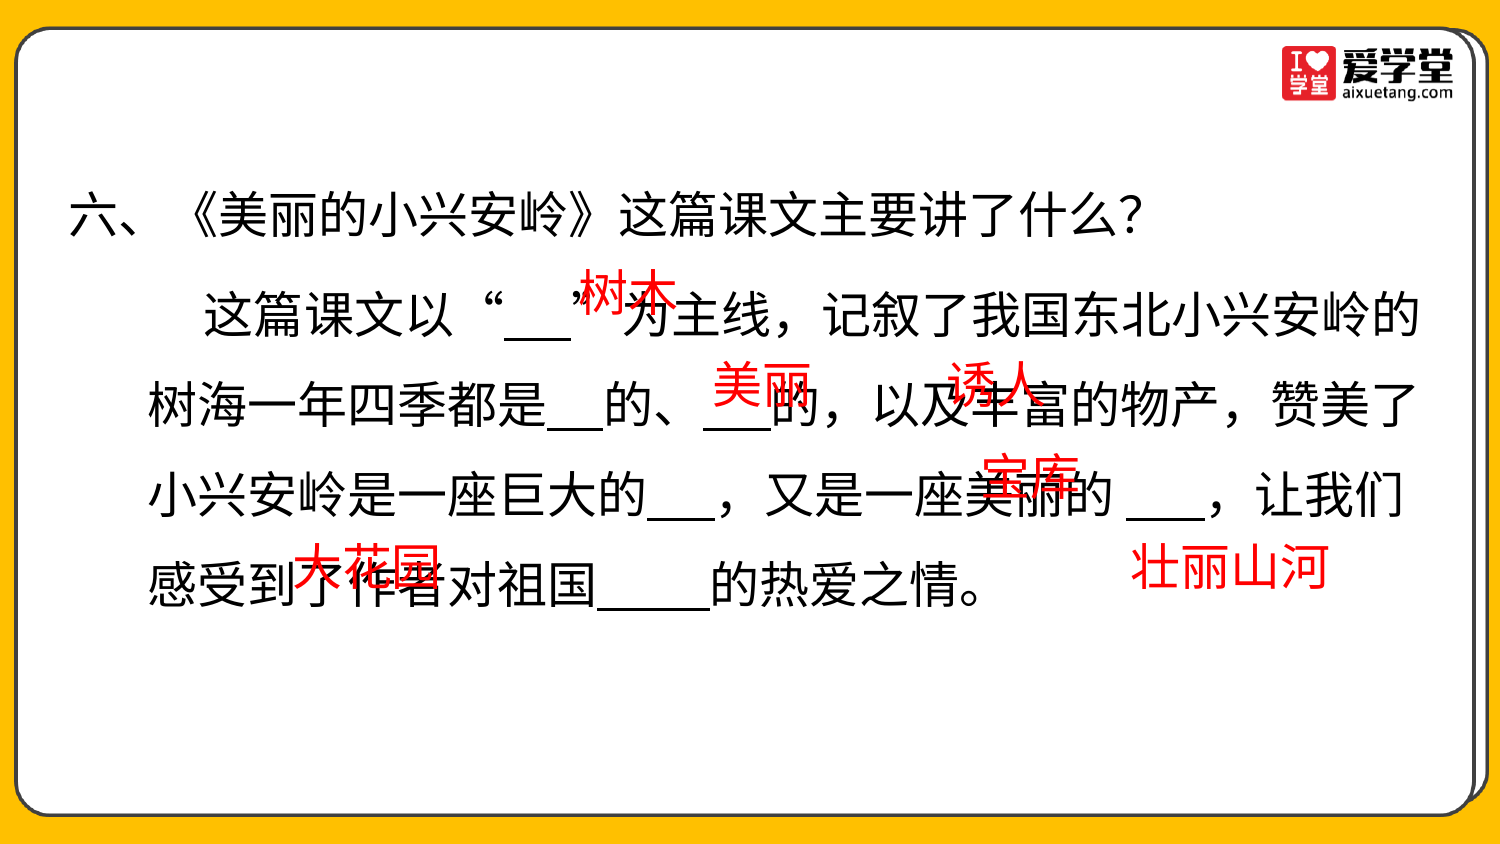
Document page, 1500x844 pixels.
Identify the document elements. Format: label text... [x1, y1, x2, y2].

text_box 六、《美丽的小兴安岭》这篇课文主要讲了什么？ [19, 146, 1490, 251]
text_box 美丽 [697, 346, 828, 422]
text_box 宝库 [966, 437, 1096, 513]
picture [0, 0, 1500, 844]
text_box 这篇课文以“ ”为主线，记叙了我国东北小兴安岭的树海一年四季都是 的、 的，以及丰富的物产，赞美了小兴安岭是一座巨大的 ，又是一座美丽的 ，让我们感受到了作者对祖国 的热爱之情。 [132, 251, 1452, 712]
text_box 壮丽山河 [1116, 528, 1346, 603]
text_box 诱人 [932, 346, 1062, 422]
text_box 大花园 [277, 528, 458, 603]
text_box 树木 [563, 253, 694, 329]
